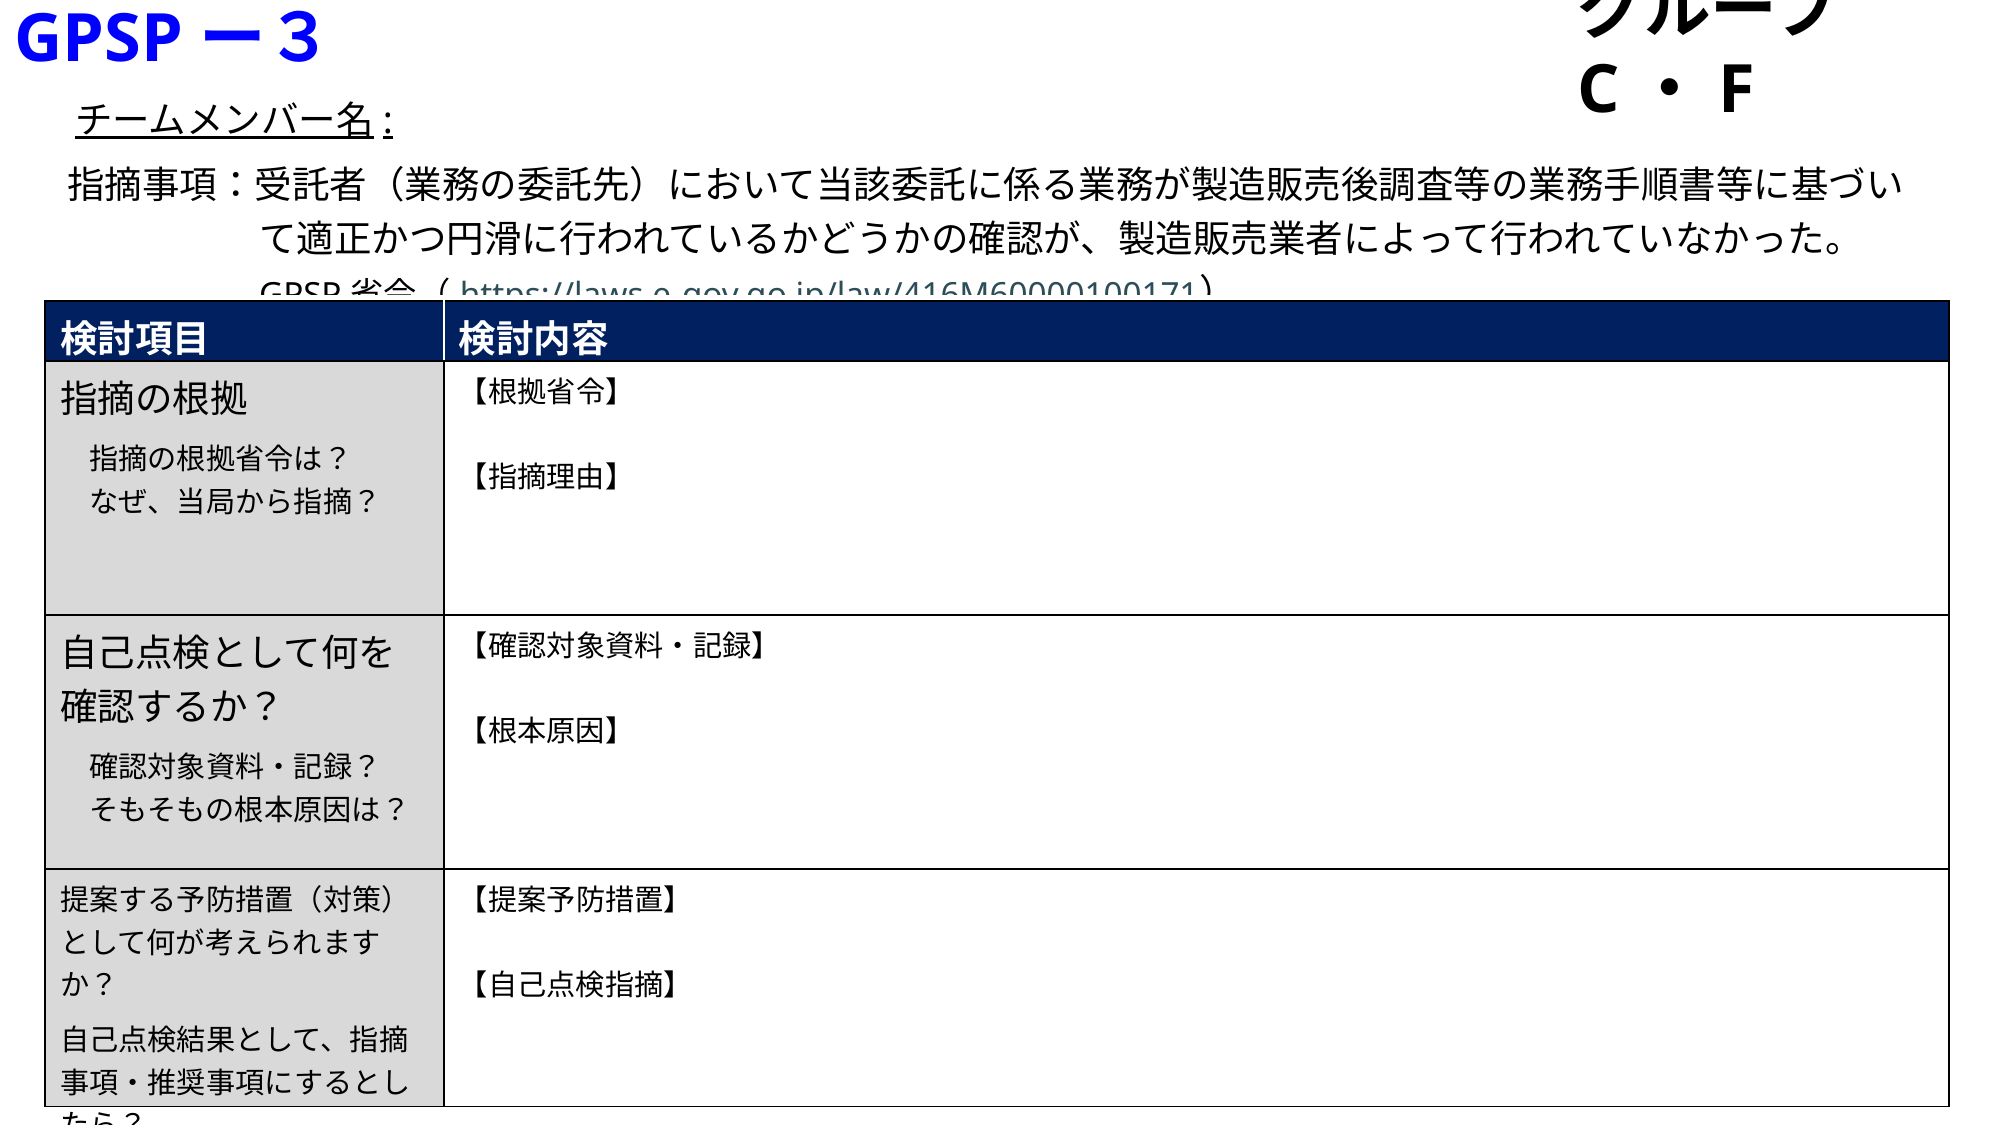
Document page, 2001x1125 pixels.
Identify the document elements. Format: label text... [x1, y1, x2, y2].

table_header 検討項目 [46, 302, 443, 360]
text_box グループ C・F [1562, 3, 2000, 89]
table_cell 【確認対象資料・記録】 【根本原因】 [445, 616, 1948, 868]
table_cell 自己点検として何を確認するか？ 確認対象資料・記録？ そもそもの根本原因は？ [46, 616, 443, 868]
table_cell 【提案予防措置】 【自己点検指摘】 [445, 870, 1948, 1106]
table_cell 指摘の根拠 指摘の根拠省令は？ なぜ、当局から指摘？ [46, 362, 443, 614]
table_cell 【根拠省令】 【指摘理由】 [445, 362, 1948, 614]
table_header 指摘事項：受託者（業務の委託先）において当該委託に係る業務が製造販売後調査等の業務手順書等に基づいて適正かつ円滑に行われているかどうかの確認が、製造販売業者によって行われていなかった。 GPSP省令（https://laws.e-gov.go.jp/law/416M60000100171） [53, 148, 1948, 295]
table_cell 提案する予防措置（対策）として何が考えられますか？ 自己点検結果として、指摘事項・推奨事項にするとしたら？ [46, 870, 443, 1106]
text_box チームメンバー名: [45, 88, 1859, 149]
text_box [17, 148, 51, 952]
table_header 検討内容 [445, 302, 1948, 360]
text_box GPSPー３ [0, 0, 1904, 77]
